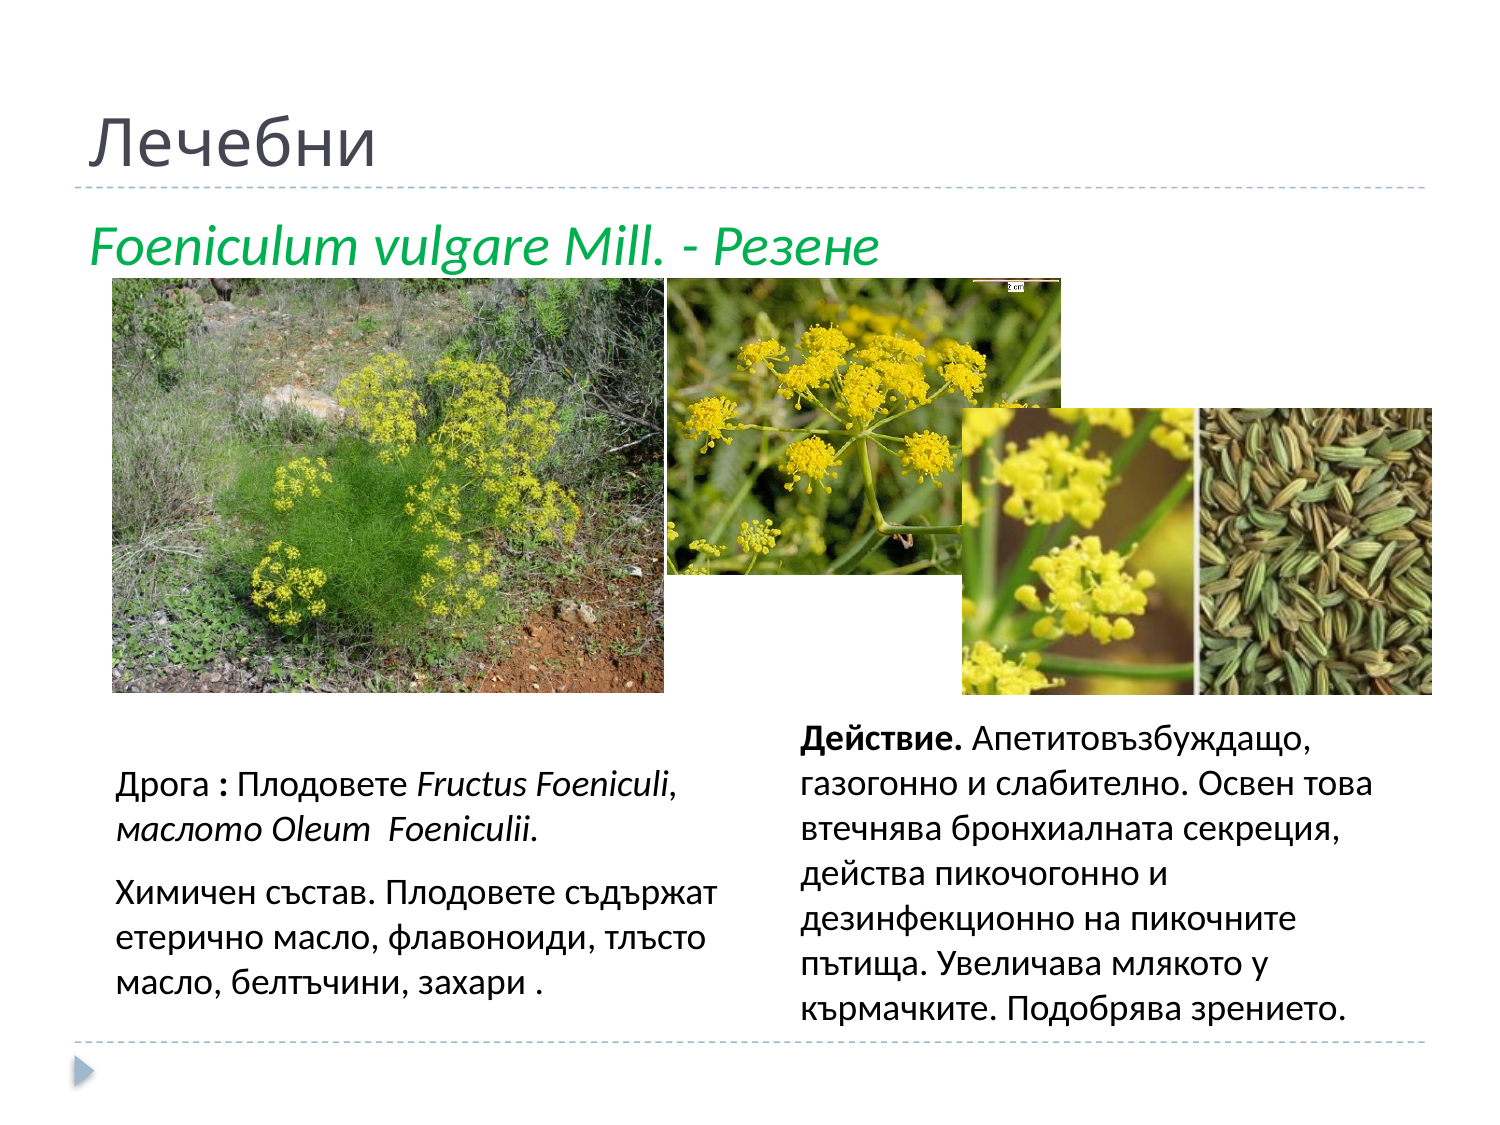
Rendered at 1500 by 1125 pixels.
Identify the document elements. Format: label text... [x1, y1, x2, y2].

text_box Действие. Апетитовъзбуждащо, газогонно и слабително. Освен това втечнява бронхиалната секреция, действа пикочогонно и дезинфекционно на пикочните пътища. Увеличава млякото у кърмачките. Подобрява зрението. [785, 705, 1430, 1036]
title Лечебни [75, 24, 1425, 188]
text_box Дрога : Плодовете Fructus Foeniculi, маслото Oleum Foeniculii. [100, 751, 715, 856]
picture [667, 278, 1432, 696]
list Foeniculum vulgare Mill. - Резене [75, 200, 1425, 1010]
text_box Химичен състав. Плодовете съдържат етерично масло, флавоноиди, тлъсто масло, белтъчини, захари . [100, 859, 785, 1010]
picture [111, 278, 664, 693]
